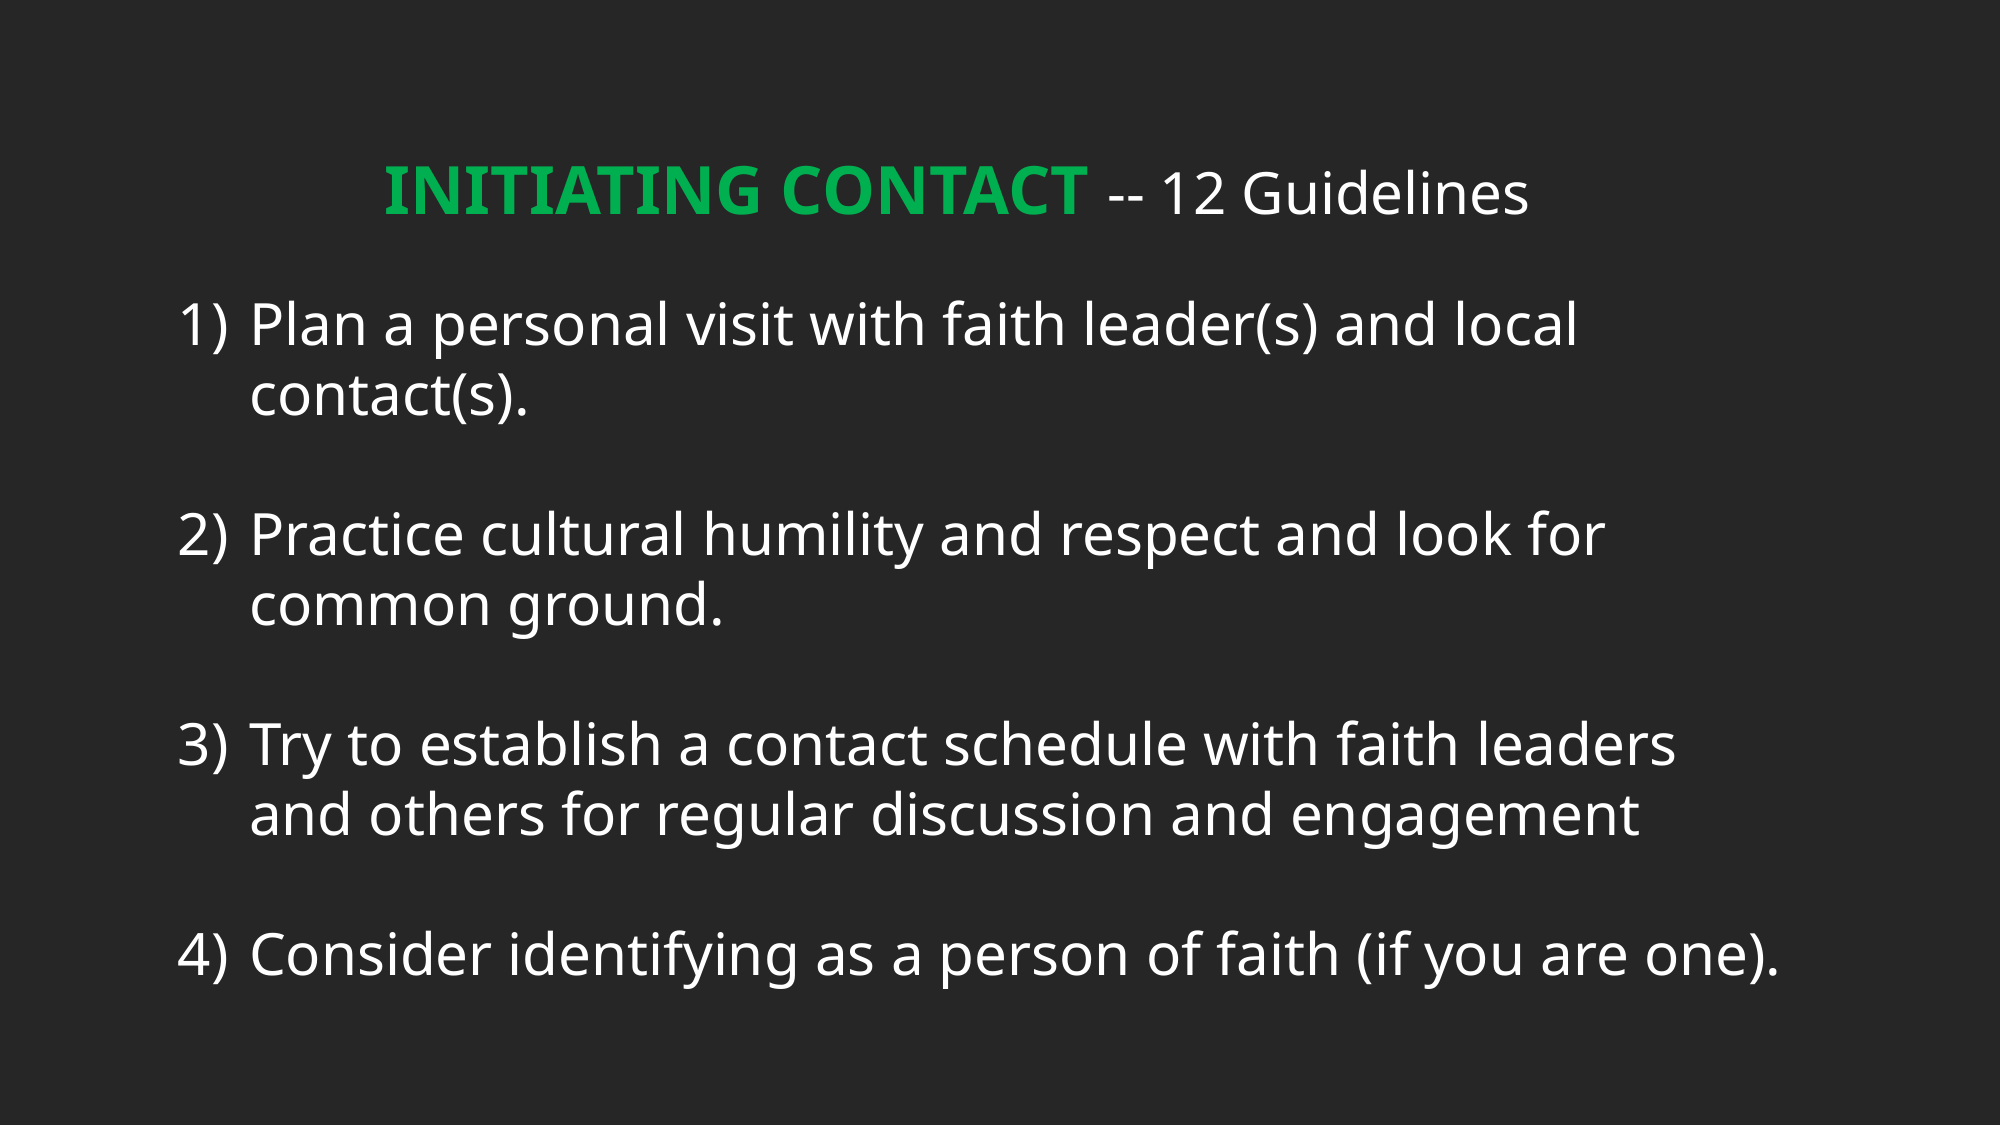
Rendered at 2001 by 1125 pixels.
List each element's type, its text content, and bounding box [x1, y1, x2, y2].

title INITIATING CONTACT -- 12 Guidelines [199, 70, 1716, 274]
text_box Plan a personal visit with faith leader(s) and local contact(s). Practice cultural humility and respect and look for common ground. Try to establish a contact schedule with faith leaders and others for regular discussion and engagement Consider identifying as a person of faith (if you are one). [162, 139, 1852, 1065]
